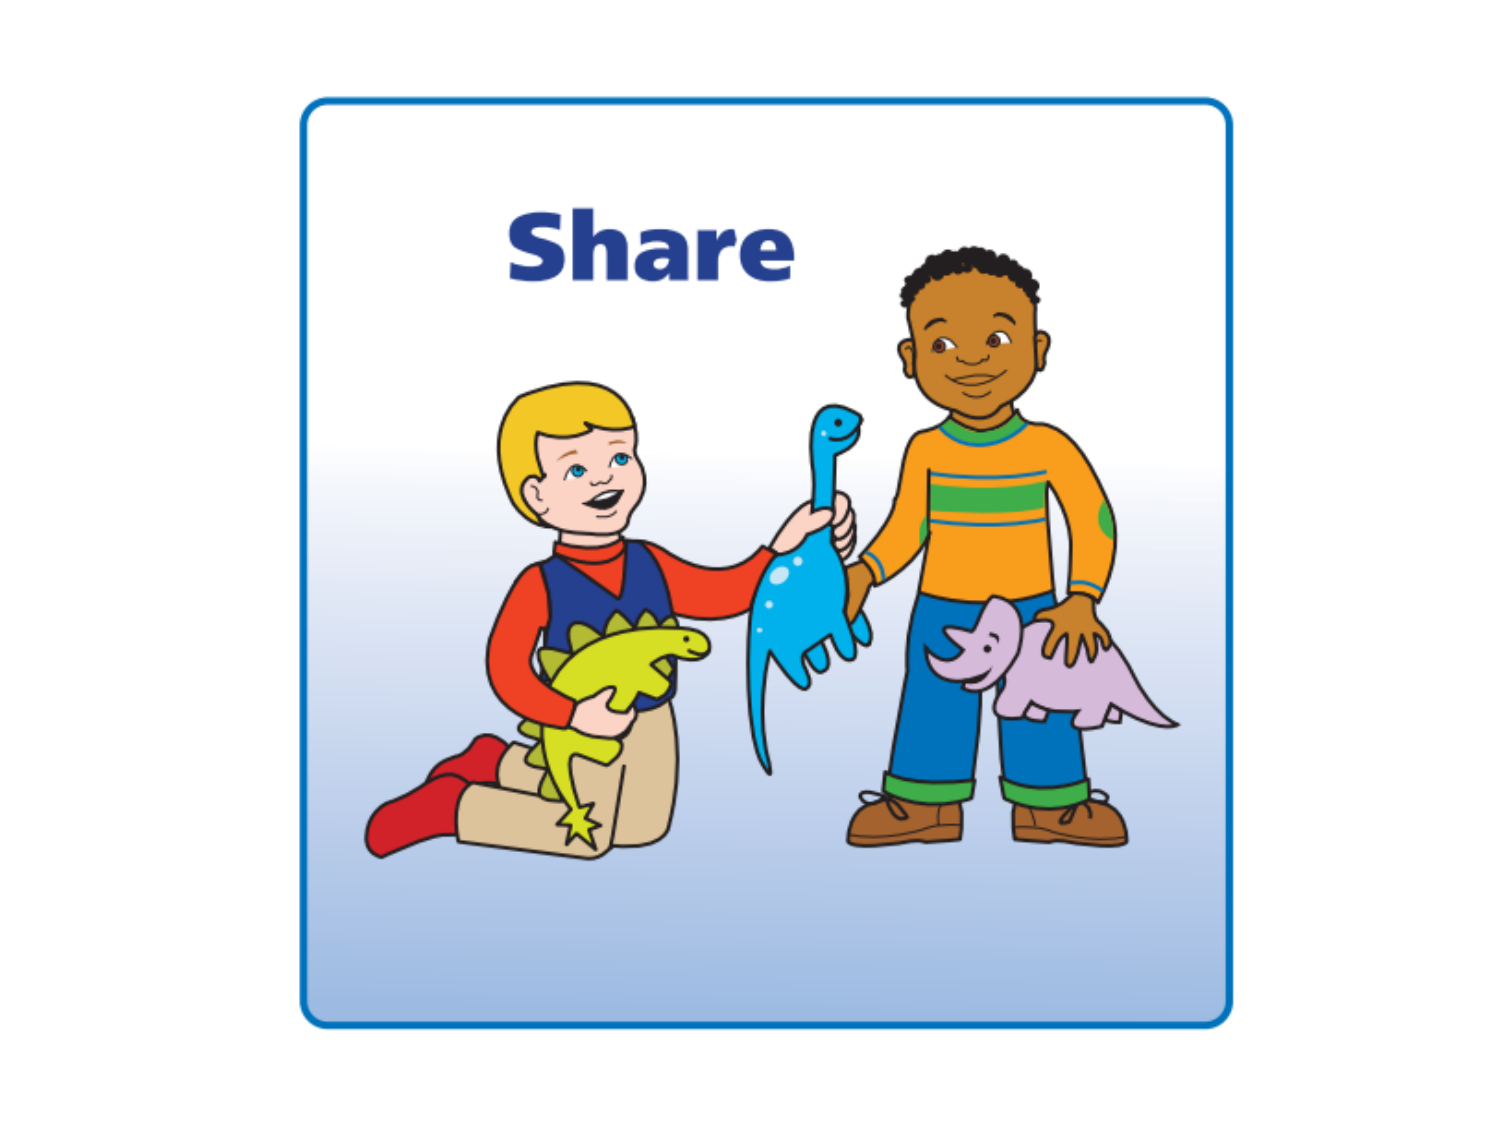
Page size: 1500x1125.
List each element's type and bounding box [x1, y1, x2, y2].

picture [287, 82, 1252, 1044]
